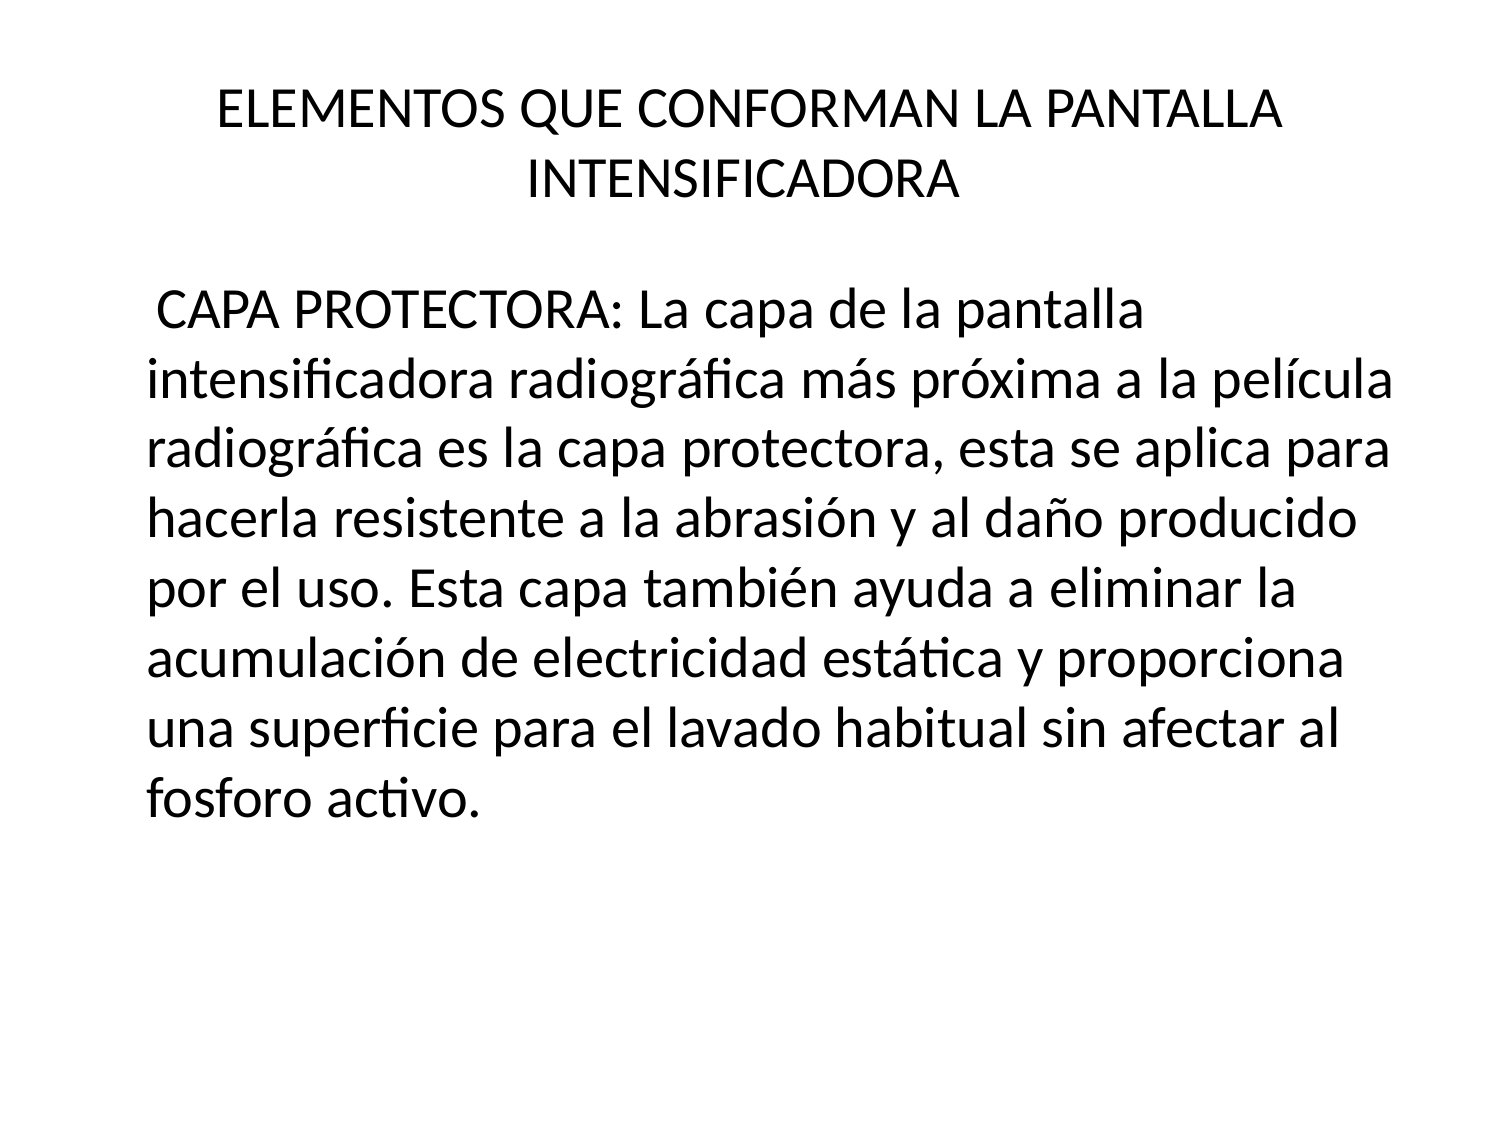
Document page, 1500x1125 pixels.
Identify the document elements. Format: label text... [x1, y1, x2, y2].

list CAPA PROTECTORA: La capa de la pantalla intensificadora radiográfica más próxima a la película radiográfica es la capa protectora, esta se aplica para hacerla resistente a la abrasión y al daño producido por el uso. Esta capa también ayuda a eliminar la acumulación de electricidad estática y proporciona una superficie para el lavado habitual sin afectar al fosforo activo. [75, 262, 1425, 1005]
title ELEMENTOS QUE CONFORMAN LA PANTALLA INTENSIFICADORA [75, 45, 1425, 233]
